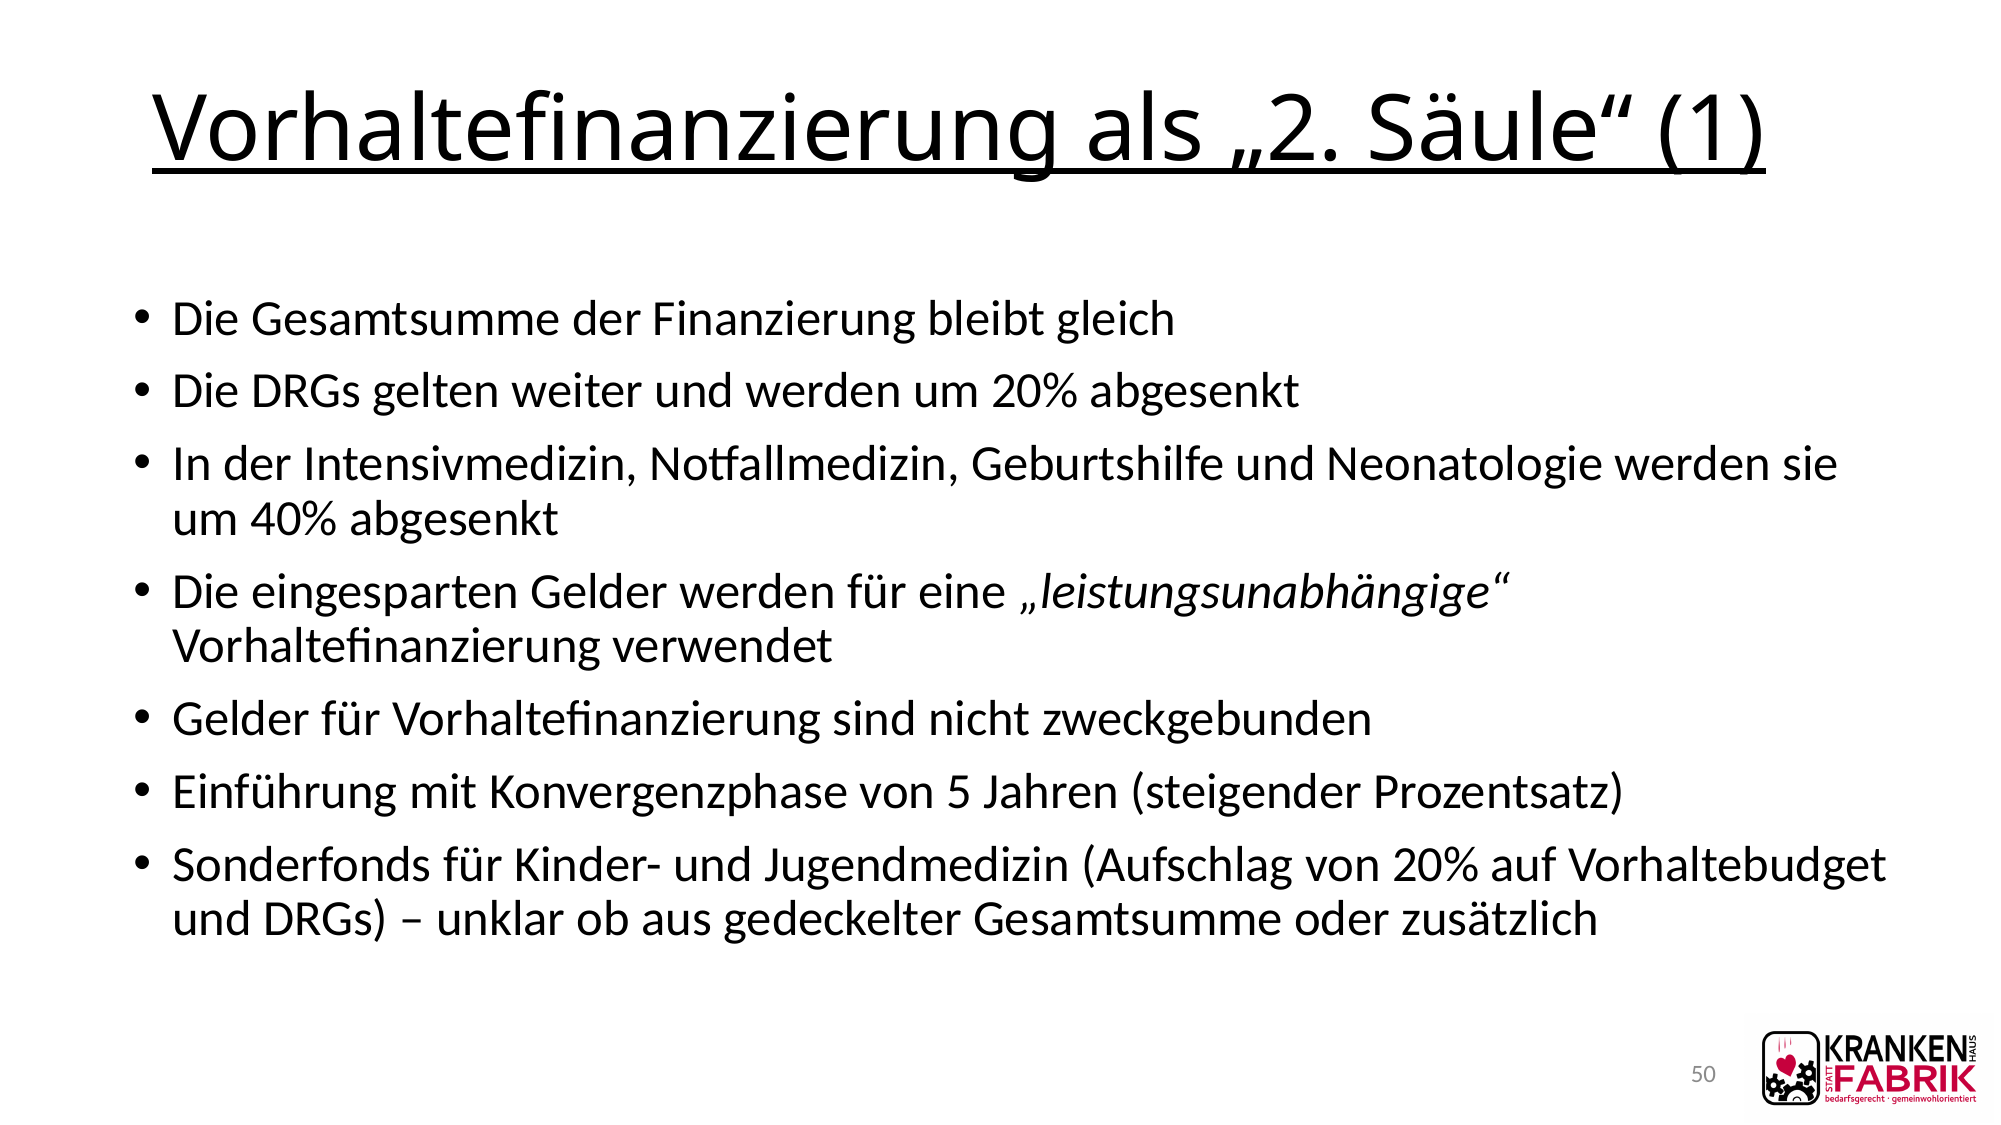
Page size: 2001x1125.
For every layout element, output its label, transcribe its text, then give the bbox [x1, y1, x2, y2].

slide_number 50 [1281, 1042, 1731, 1103]
title Vorhaltefinanzierung als „2. Säule“ (1) [137, 22, 1863, 240]
list Die Gesamtsumme der Finanzierung bleibt gleich Die DRGs gelten weiter und werden um 20% abgesenkt In der Intensivmedizin, Notfallmedizin, Geburtshilfe und Neonatologie werden sie um 40% abgesenkt Die eingesparten Gelder werden für eine „leistungsunabhängige“ Vorhaltefinanzierung verwendet Gelder für Vorhaltefinanzierung sind nicht zweckgebunden Einführung mit Konvergenzphase von 5 Jahren (steigender Prozentsatz) Sonderfonds für Kinder- und Jugendmedizin (Aufschlag von 20% auf Vorhaltebudget und DRGs) – unklar ob aus gedeckelter Gesamtsumme oder zusätzlich [118, 284, 1929, 998]
picture [1744, 1013, 1994, 1123]
